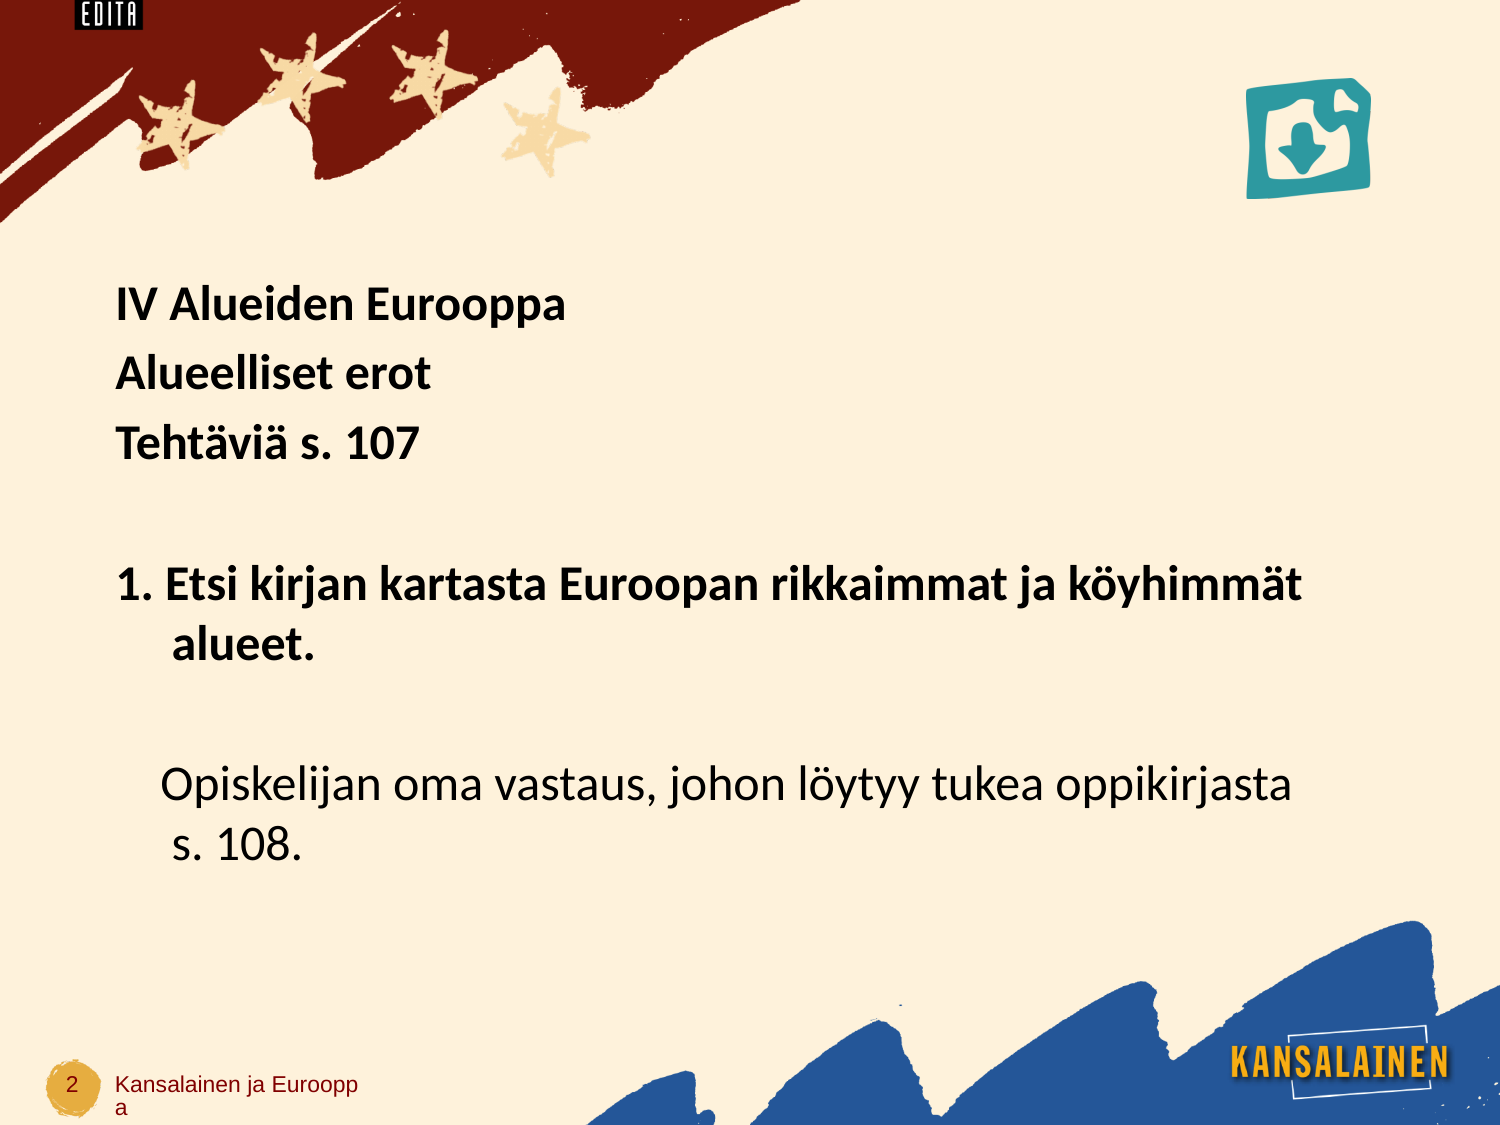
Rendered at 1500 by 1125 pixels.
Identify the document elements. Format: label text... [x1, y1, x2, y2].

slide_number 2 [37, 1062, 99, 1125]
footer Kansalainen ja Eurooppa [99, 1062, 376, 1125]
list IV Alueiden Eurooppa Alueelliset erot Tehtäviä s. 107 1. Etsi kirjan kartasta Euroopan rikkaimmat ja köyhimmät alueet. Opiskelijan oma vastaus, johon löytyy tukea oppikirjasta s. 108. [100, 262, 1351, 1006]
picture [0, 0, 1500, 1125]
